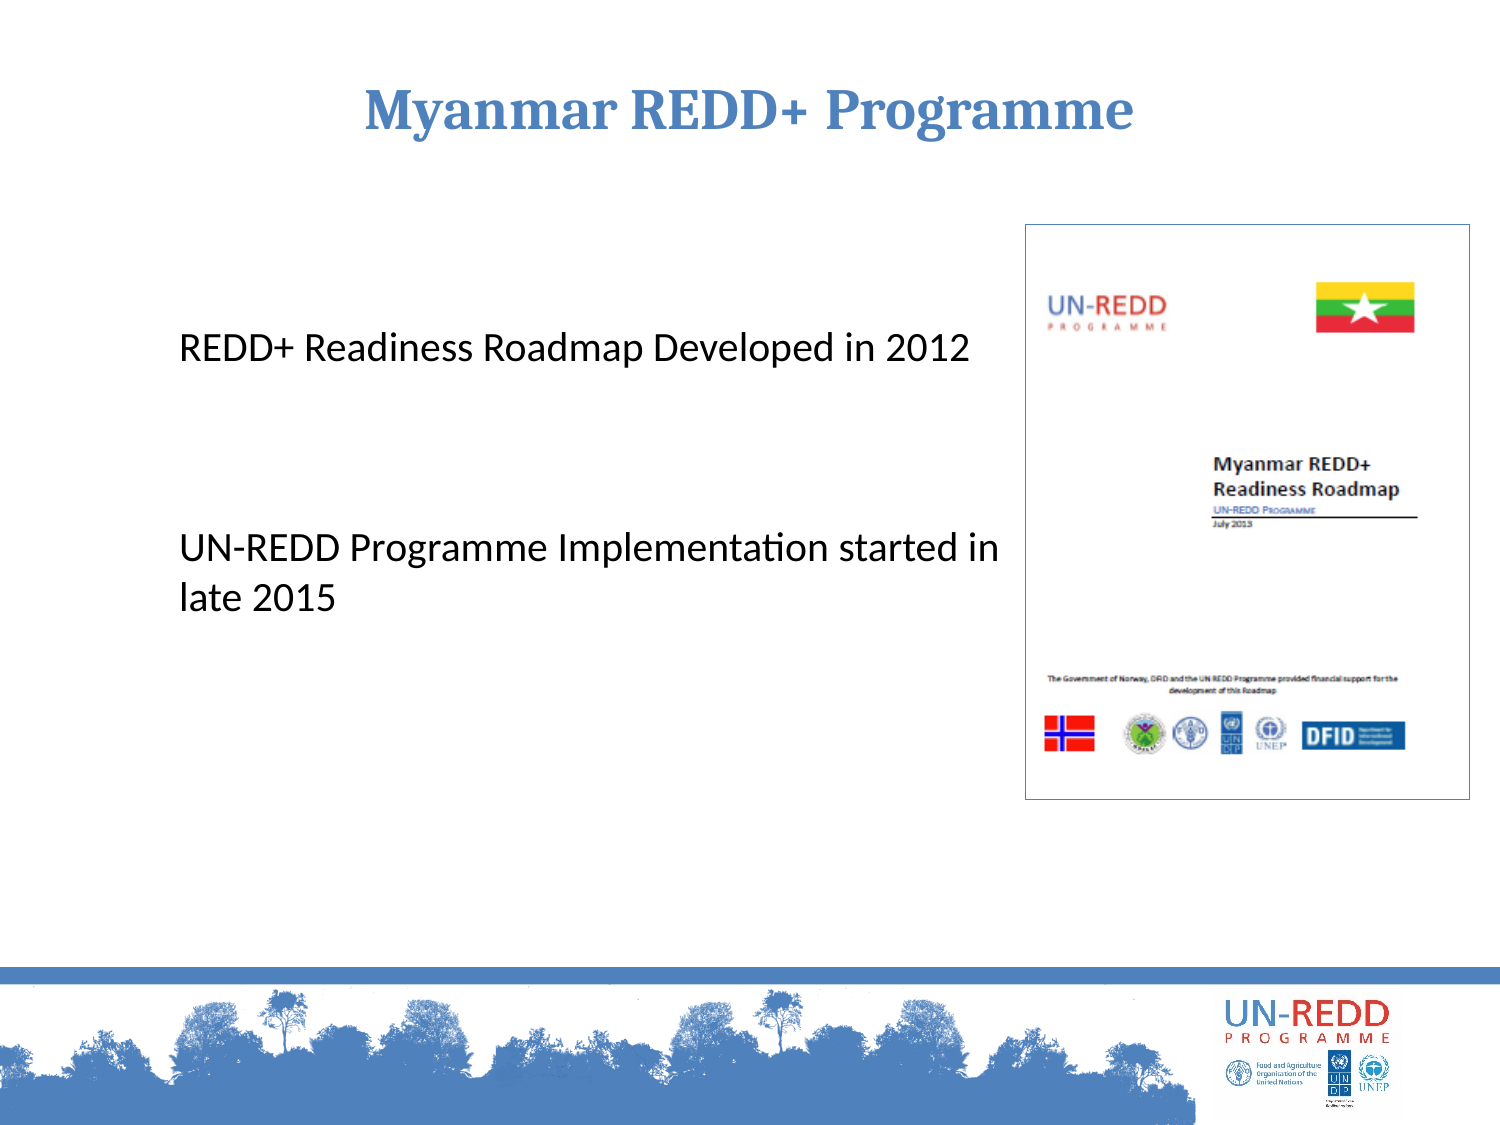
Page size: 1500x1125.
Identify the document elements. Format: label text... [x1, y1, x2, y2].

picture [1212, 986, 1402, 1120]
text_box REDD+ Readiness Roadmap Developed in 2012 UN-REDD Programme Implementation started in late 2015 [89, 312, 1019, 678]
picture [1024, 224, 1470, 801]
picture [0, 975, 1196, 1125]
text_box Myanmar REDD+ Programme [43, 37, 1469, 175]
